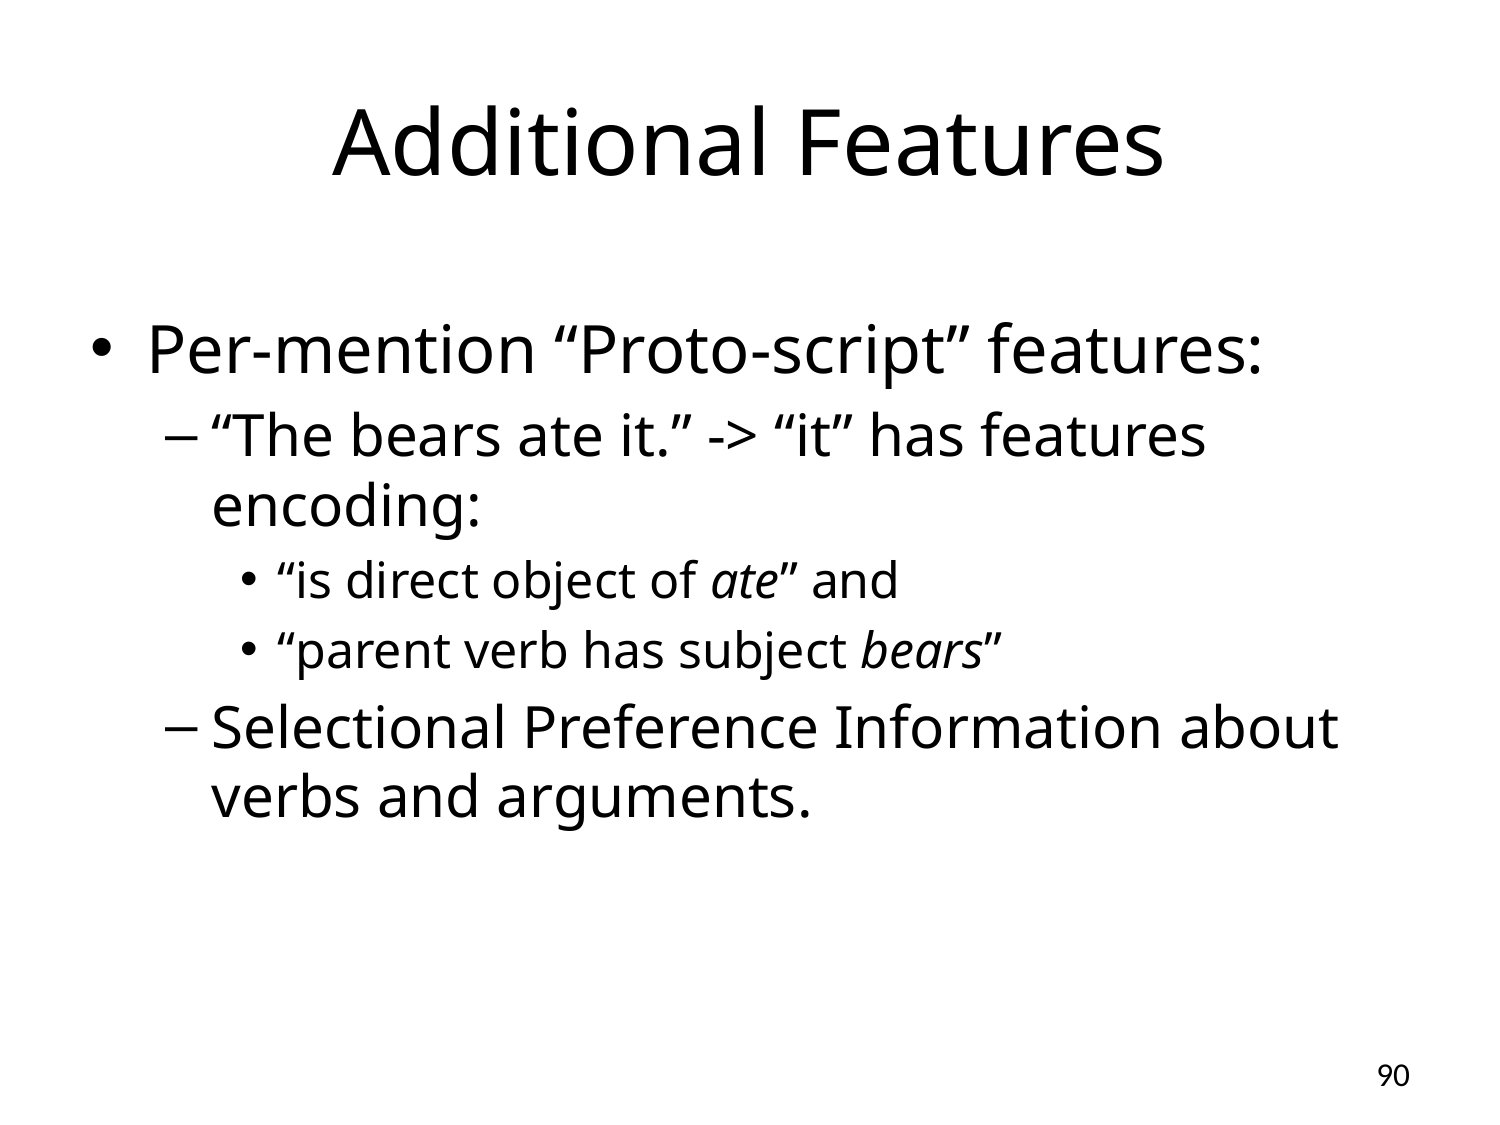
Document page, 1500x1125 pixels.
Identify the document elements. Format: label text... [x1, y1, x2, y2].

title Additional Features [75, 45, 1425, 233]
slide_number 90 [1074, 1042, 1425, 1103]
text_box Per-mention “Proto-script” features: “The bears ate it.” -> “it” has features encoding: “is direct object of ate” and “parent verb has subject bears” Selectional Preference Information about verbs and arguments. [74, 299, 1425, 1042]
